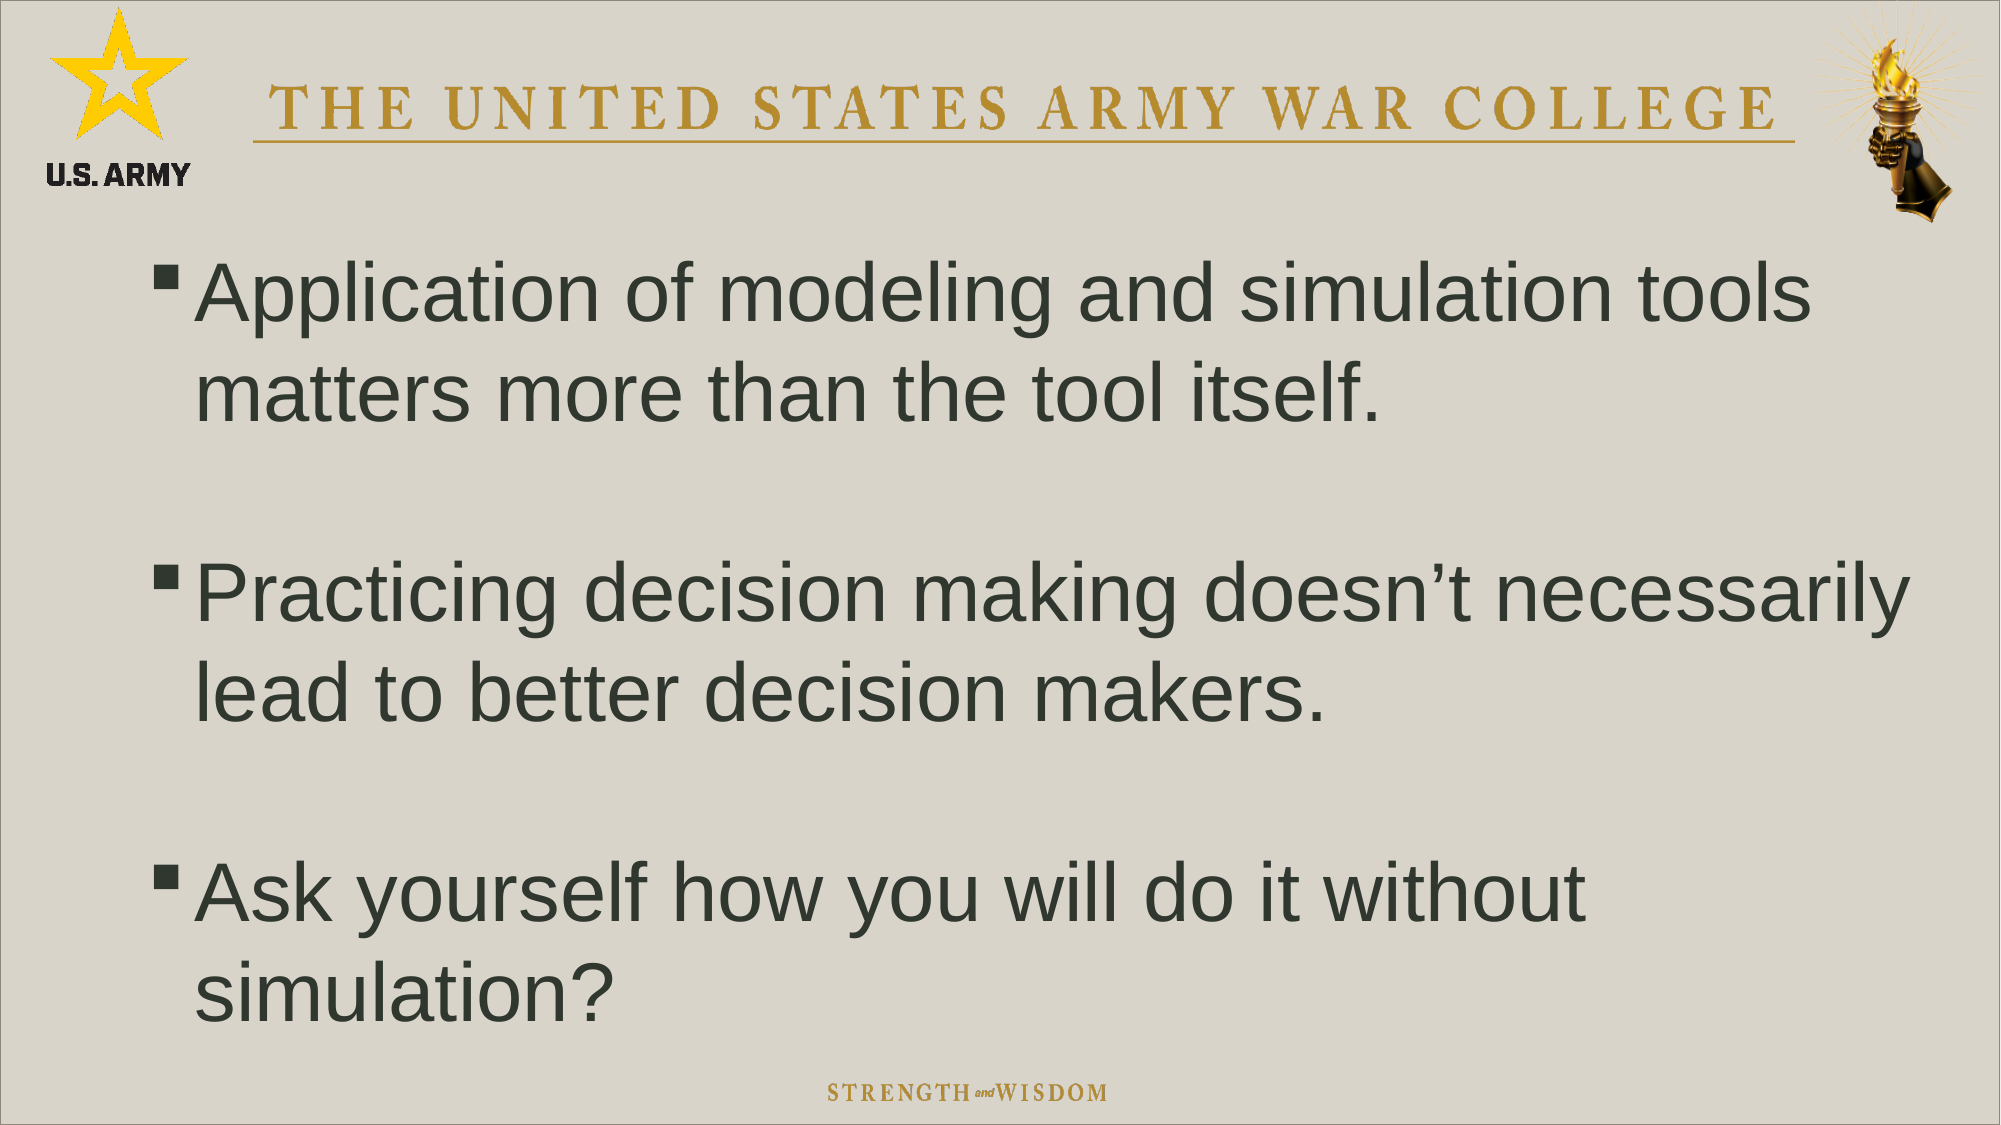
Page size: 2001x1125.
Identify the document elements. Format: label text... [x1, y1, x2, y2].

picture [253, 0, 2001, 235]
text_box Application of modeling and simulation tools matters more than the tool itself. Practicing decision making doesn’t necessarily lead to better decision makers. Ask yourself how you will do it without simulation? [132, 230, 2000, 1045]
picture [47, 6, 191, 186]
picture [828, 1083, 1106, 1105]
